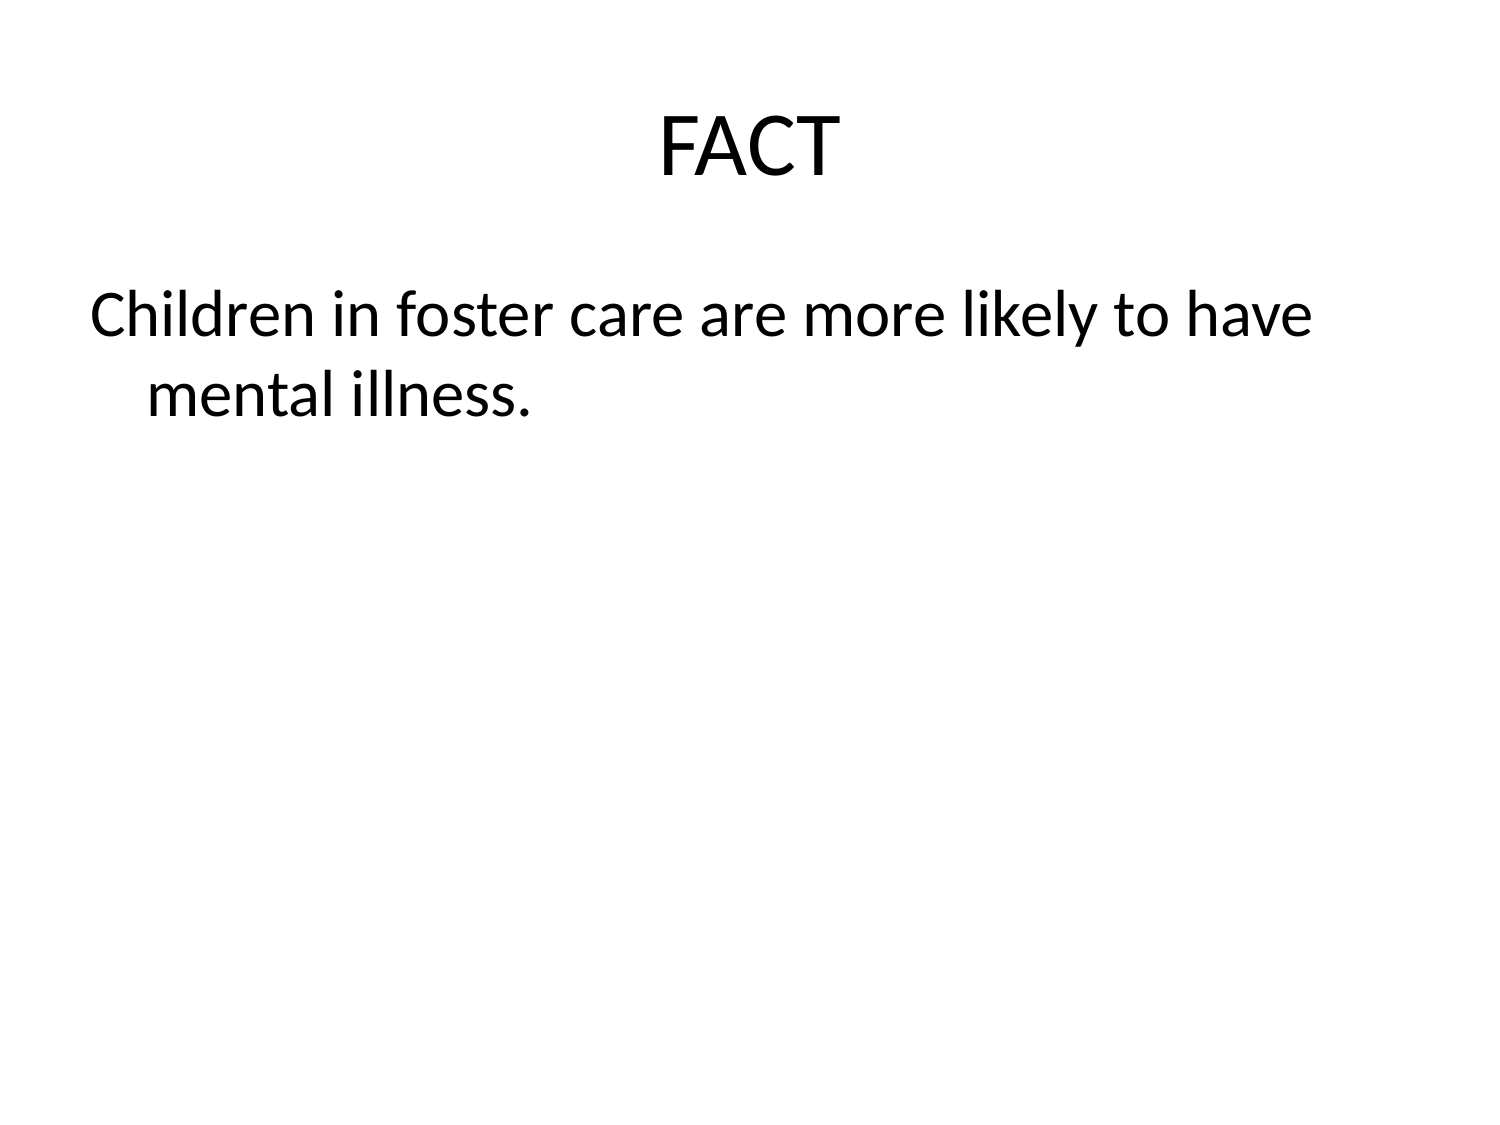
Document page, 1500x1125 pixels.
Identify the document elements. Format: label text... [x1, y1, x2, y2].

title FACT [75, 45, 1425, 233]
list Children in foster care are more likely to have mental illness. [75, 262, 1425, 1005]
